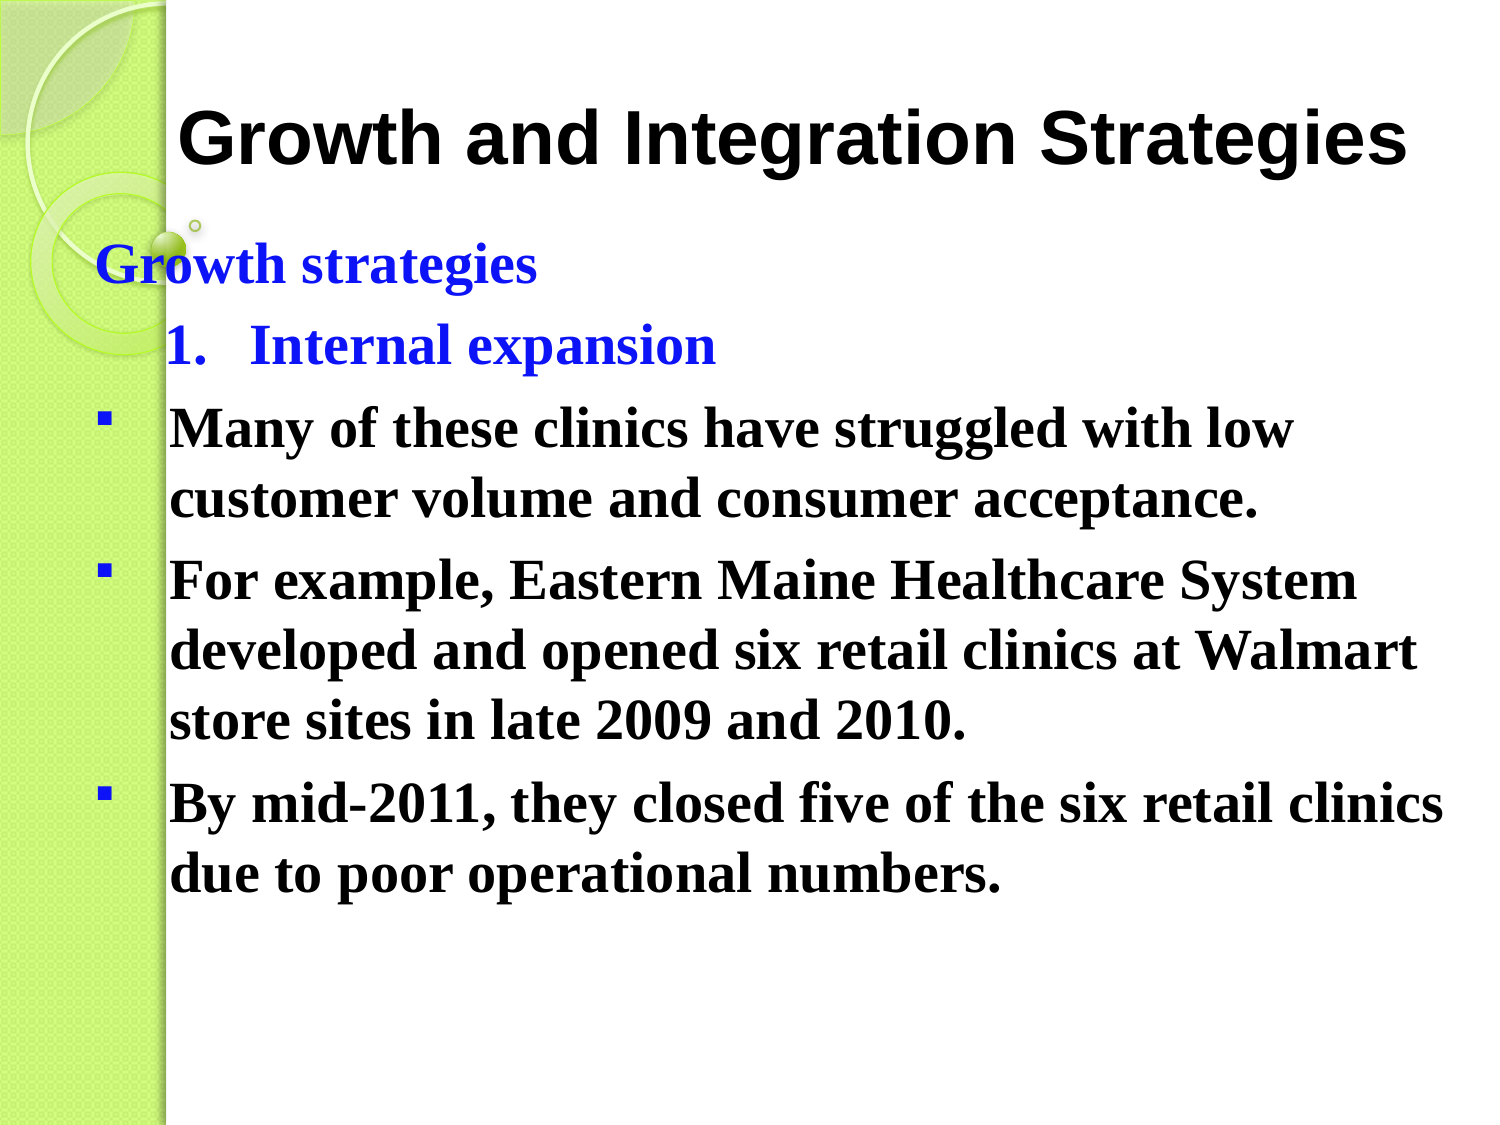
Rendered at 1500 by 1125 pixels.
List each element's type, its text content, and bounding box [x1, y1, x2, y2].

subtitle Growth strategies Internal expansion Many of these clinics have struggled with low customer volume and consumer acceptance. For example, Eastern Maine Healthcare System developed and opened six retail clinics at Walmart store sites in late 2009 and 2010. By mid-2011, they closed five of the six retail clinics due to poor operational numbers. [75, 224, 1463, 1075]
title Growth and Integration Strategies [162, 59, 1450, 188]
